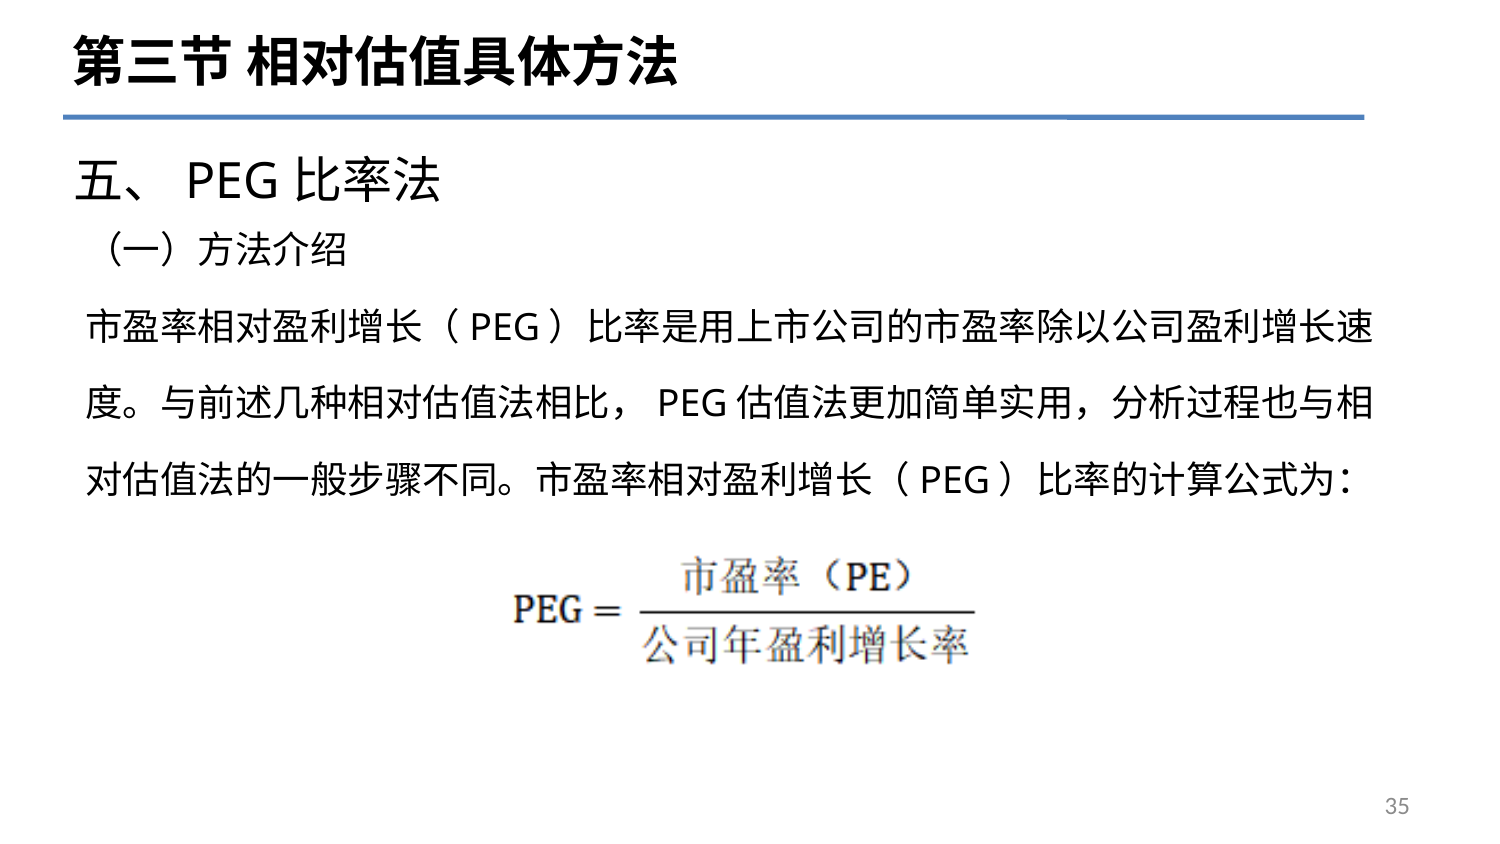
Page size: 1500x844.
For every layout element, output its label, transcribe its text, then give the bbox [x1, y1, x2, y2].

title 五、PEG比率法 [58, 93, 1409, 235]
list （一）方法介绍 市盈率相对盈利增长（PEG）比率是用上市公司的市盈率除以公司盈利增长速度。与前述几种相对估值法相比，PEG估值法更加简单实用，分析过程也与相对估值法的一般步骤不同。市盈率相对盈利增长（PEG）比率的计算公式为： [70, 187, 1421, 745]
picture [433, 527, 1022, 692]
text_box 第三节 相对估值具体方法 [56, 11, 1407, 107]
slide_number 35 [1074, 782, 1425, 827]
